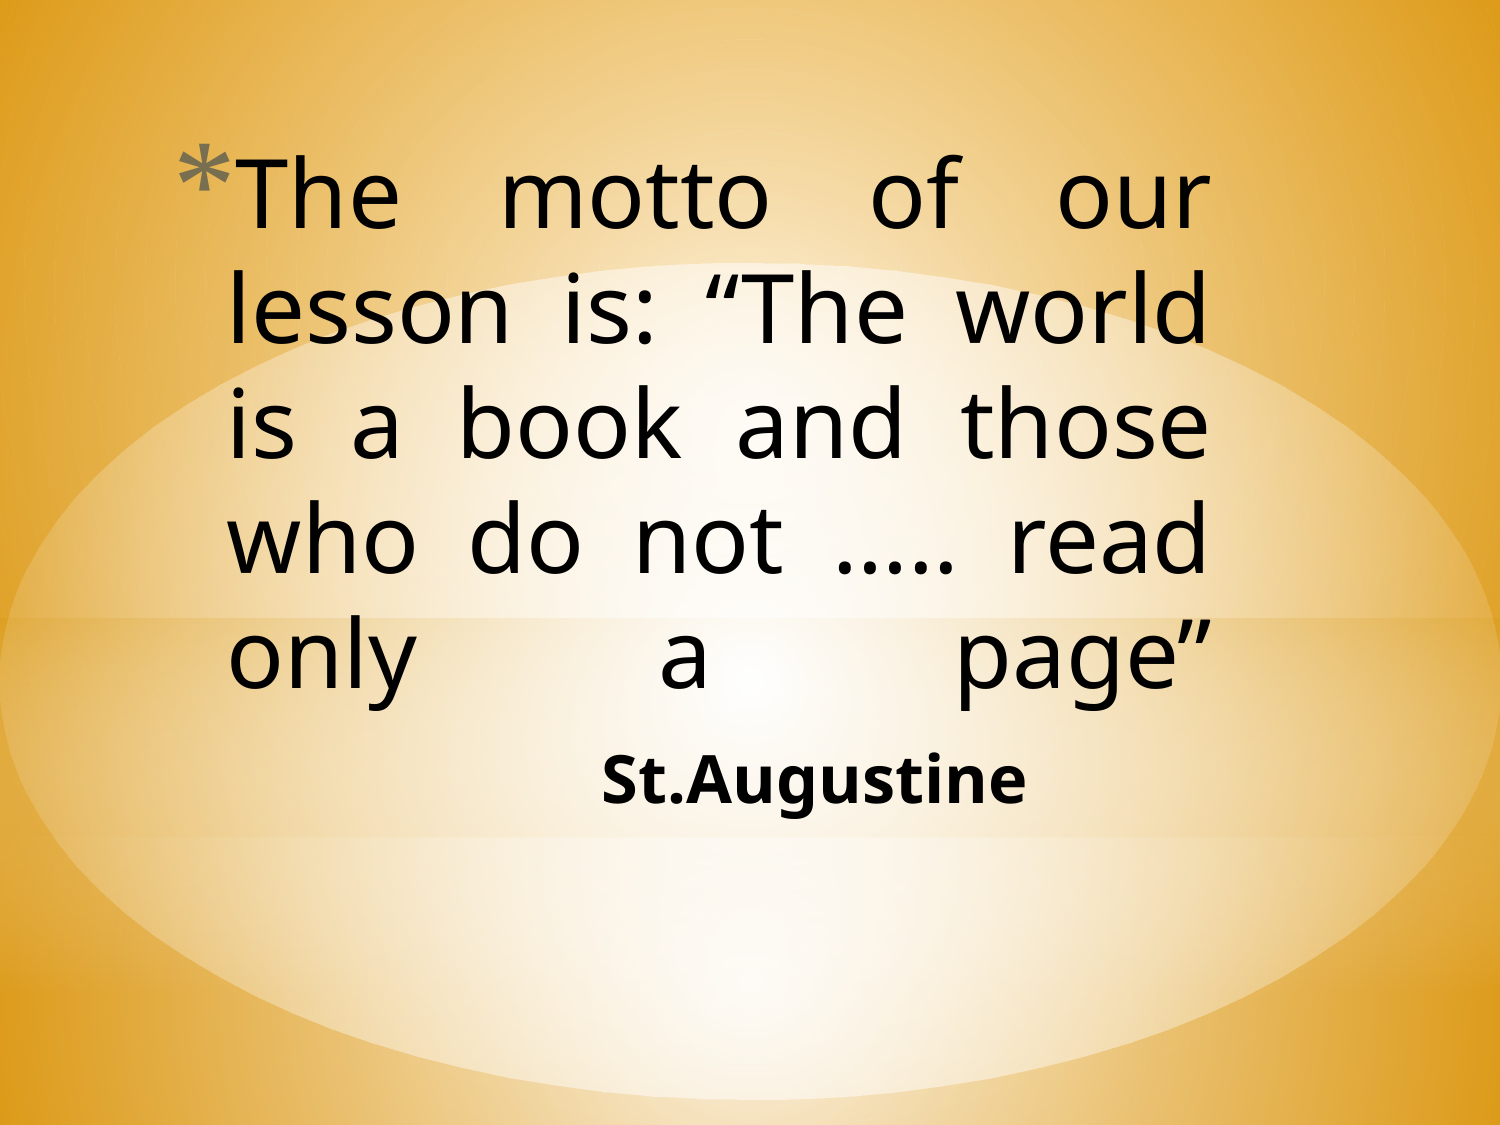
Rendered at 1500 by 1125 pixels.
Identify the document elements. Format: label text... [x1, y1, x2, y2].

title The motto of our lesson is: “The world is a book and those who do not ….. read only a page” St.Augustine [159, 125, 1228, 313]
